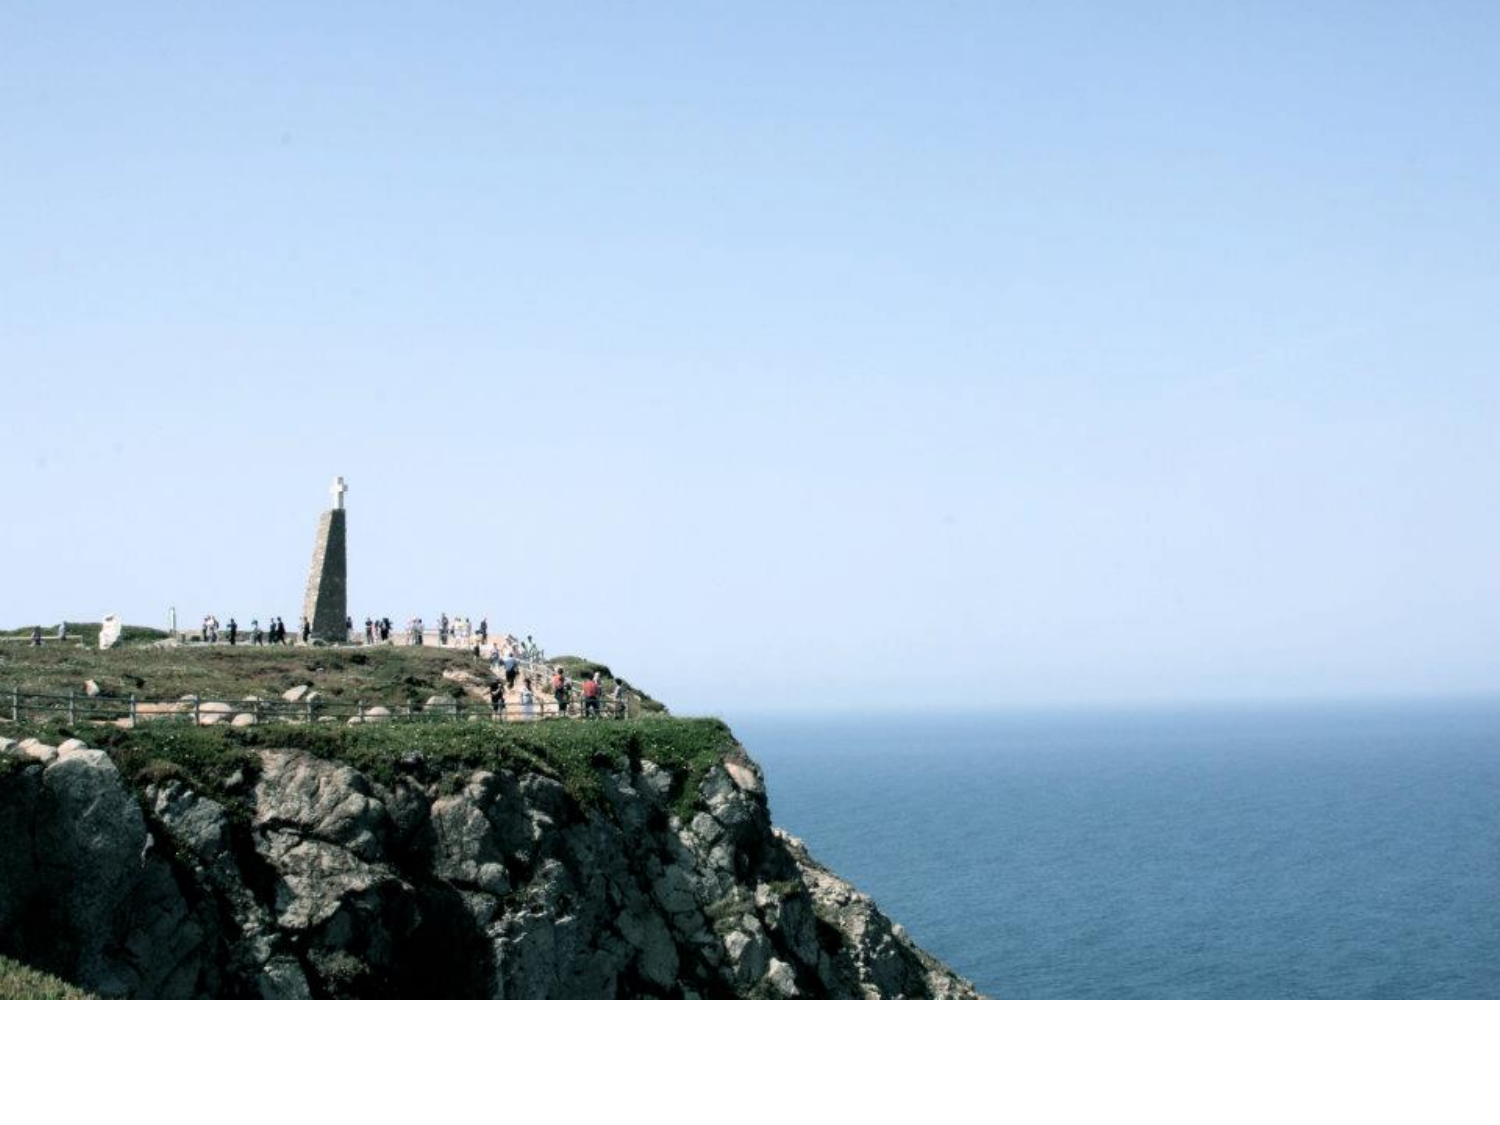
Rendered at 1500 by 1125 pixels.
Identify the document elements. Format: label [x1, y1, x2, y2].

picture [0, 0, 1500, 1001]
